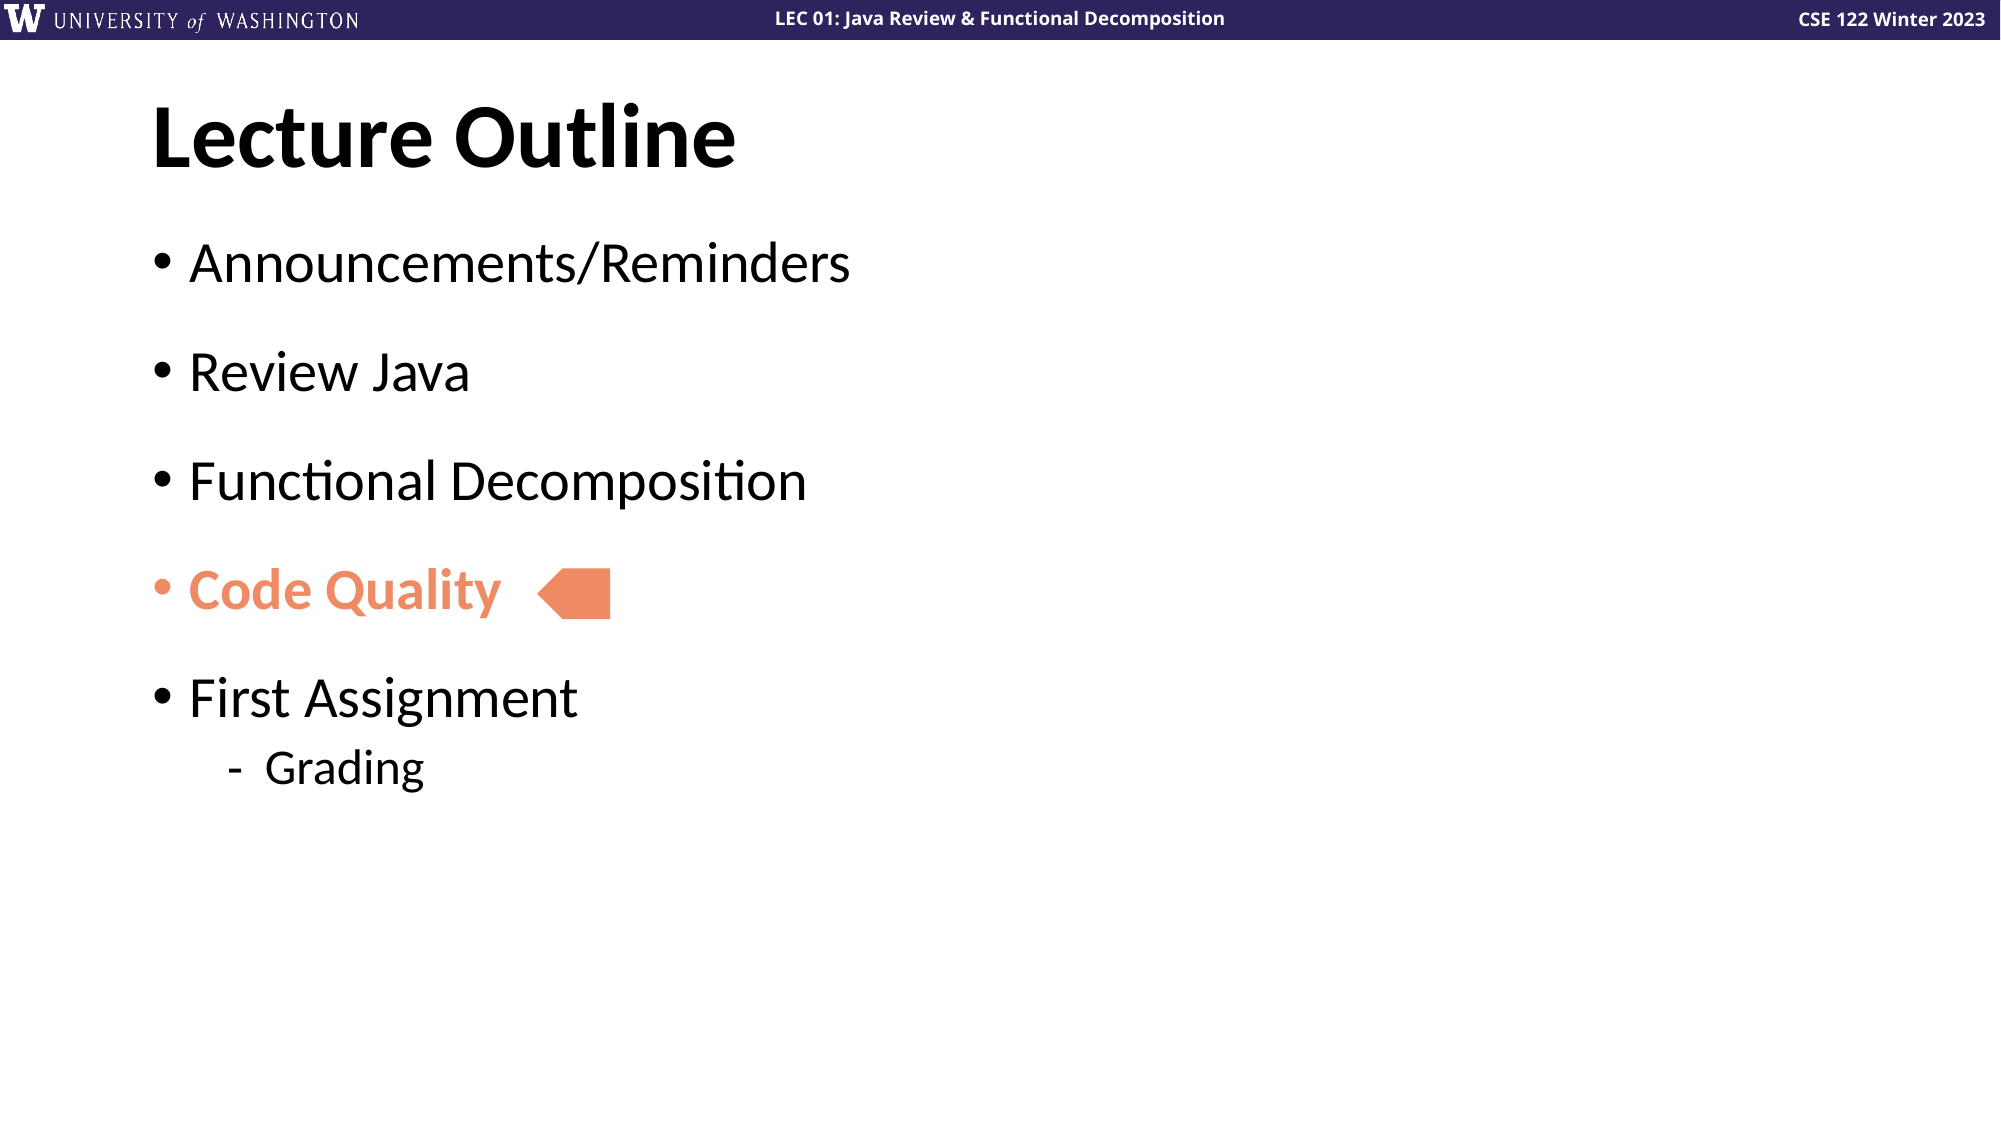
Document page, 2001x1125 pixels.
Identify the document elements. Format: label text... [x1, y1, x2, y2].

text_box [535, 567, 612, 621]
picture [4, 4, 358, 33]
title Lecture Outline [137, 74, 1863, 200]
list Announcements/Reminders Review Java Functional Decomposition Code Quality First Assignment Grading [137, 224, 1863, 1014]
